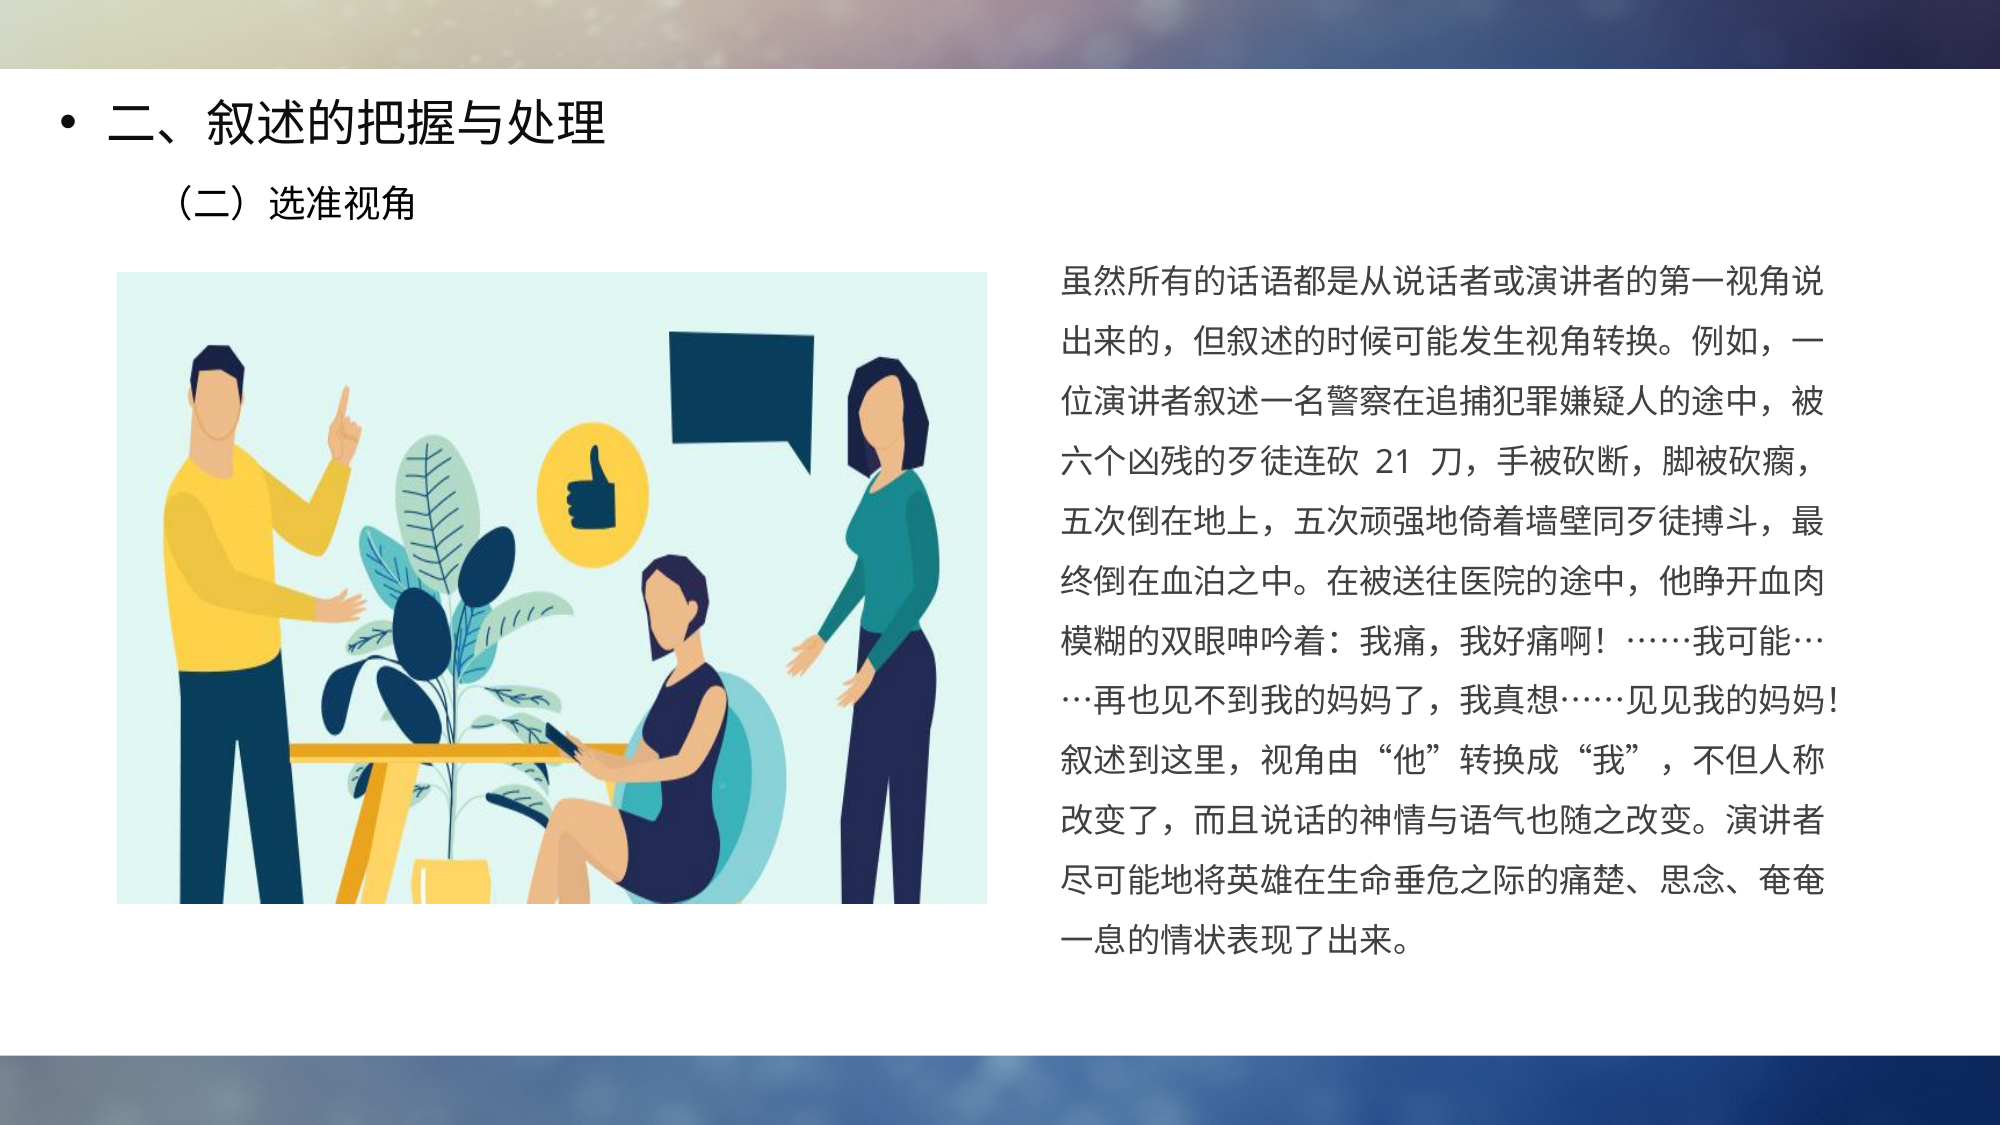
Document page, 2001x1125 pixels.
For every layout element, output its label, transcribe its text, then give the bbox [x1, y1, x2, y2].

text_box 二、叙述的把握与处理 [44, 84, 799, 160]
text_box 虽然所有的话语都是从说话者或演讲者的第一视角说出来的，但叙述的时候可能发生视角转换。例如，一位演讲者叙述一名警察在追捕犯罪嫌疑人的途中，被六个凶残的歹徒连砍 21 刀，手被砍断，脚被砍瘸，五次倒在地上，五次顽强地倚着墙壁同歹徒搏斗，最终倒在血泊之中。在被送往医院的途中，他睁开血肉模糊的双眼呻吟着：我痛，我好痛啊！……我可能……再也见不到我的妈妈了，我真想……见见我的妈妈！叙述到这里，视角由“他”转换成“我”，不但人称改变了，而且说话的神情与语气也随之改变。演讲者尽可能地将英雄在生命垂危之际的痛楚、思念、奄奄一息的情状表现了出来。 [1045, 233, 1872, 967]
text_box （二）选准视角 [141, 172, 434, 233]
picture [0, 1056, 2000, 1125]
picture [0, 0, 2000, 69]
picture [117, 272, 987, 904]
